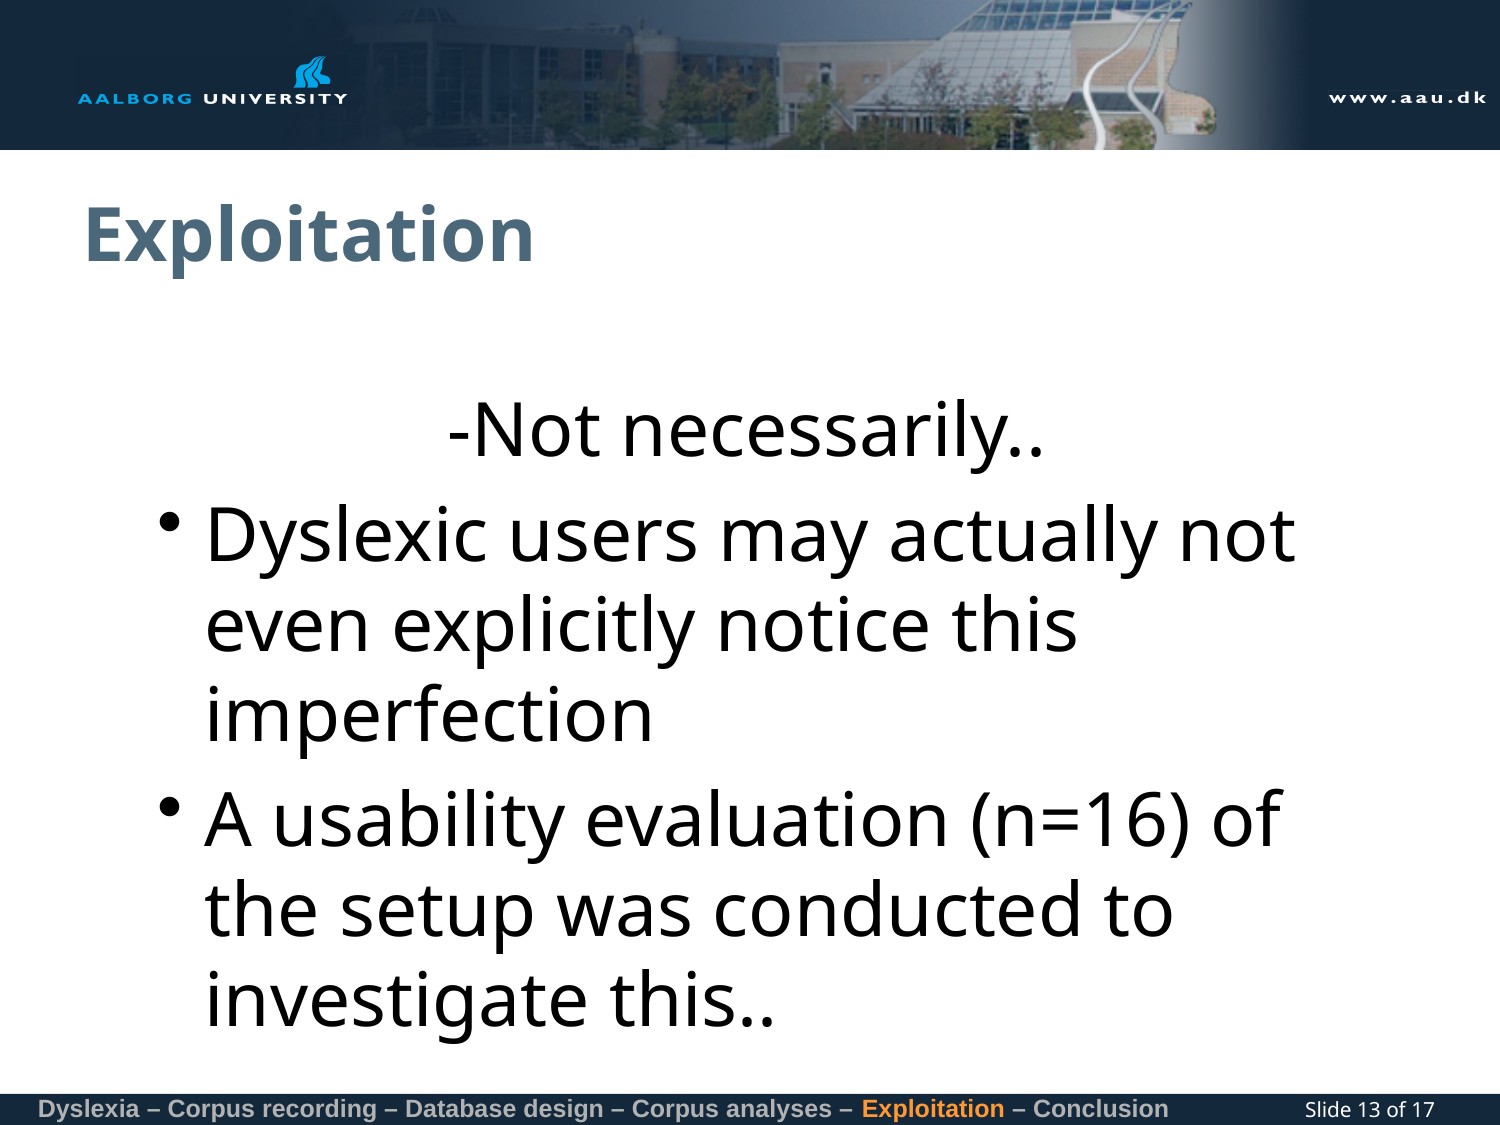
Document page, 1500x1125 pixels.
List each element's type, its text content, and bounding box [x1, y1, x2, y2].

title Exploitation [76, 174, 1426, 288]
text_box Dyslexia – Corpus recording – Database design – Corpus analyses – Exploitation – Conclusion [23, 1084, 1185, 1125]
list -Not necessarily.. Dyslexic users may actually not even explicitly notice this imperfection A usability evaluation (n=16) of the setup was conducted to investigate this.. [76, 288, 1424, 915]
picture [0, 0, 1500, 150]
slide_number Slide 13 of 17 [1185, 1089, 1451, 1125]
